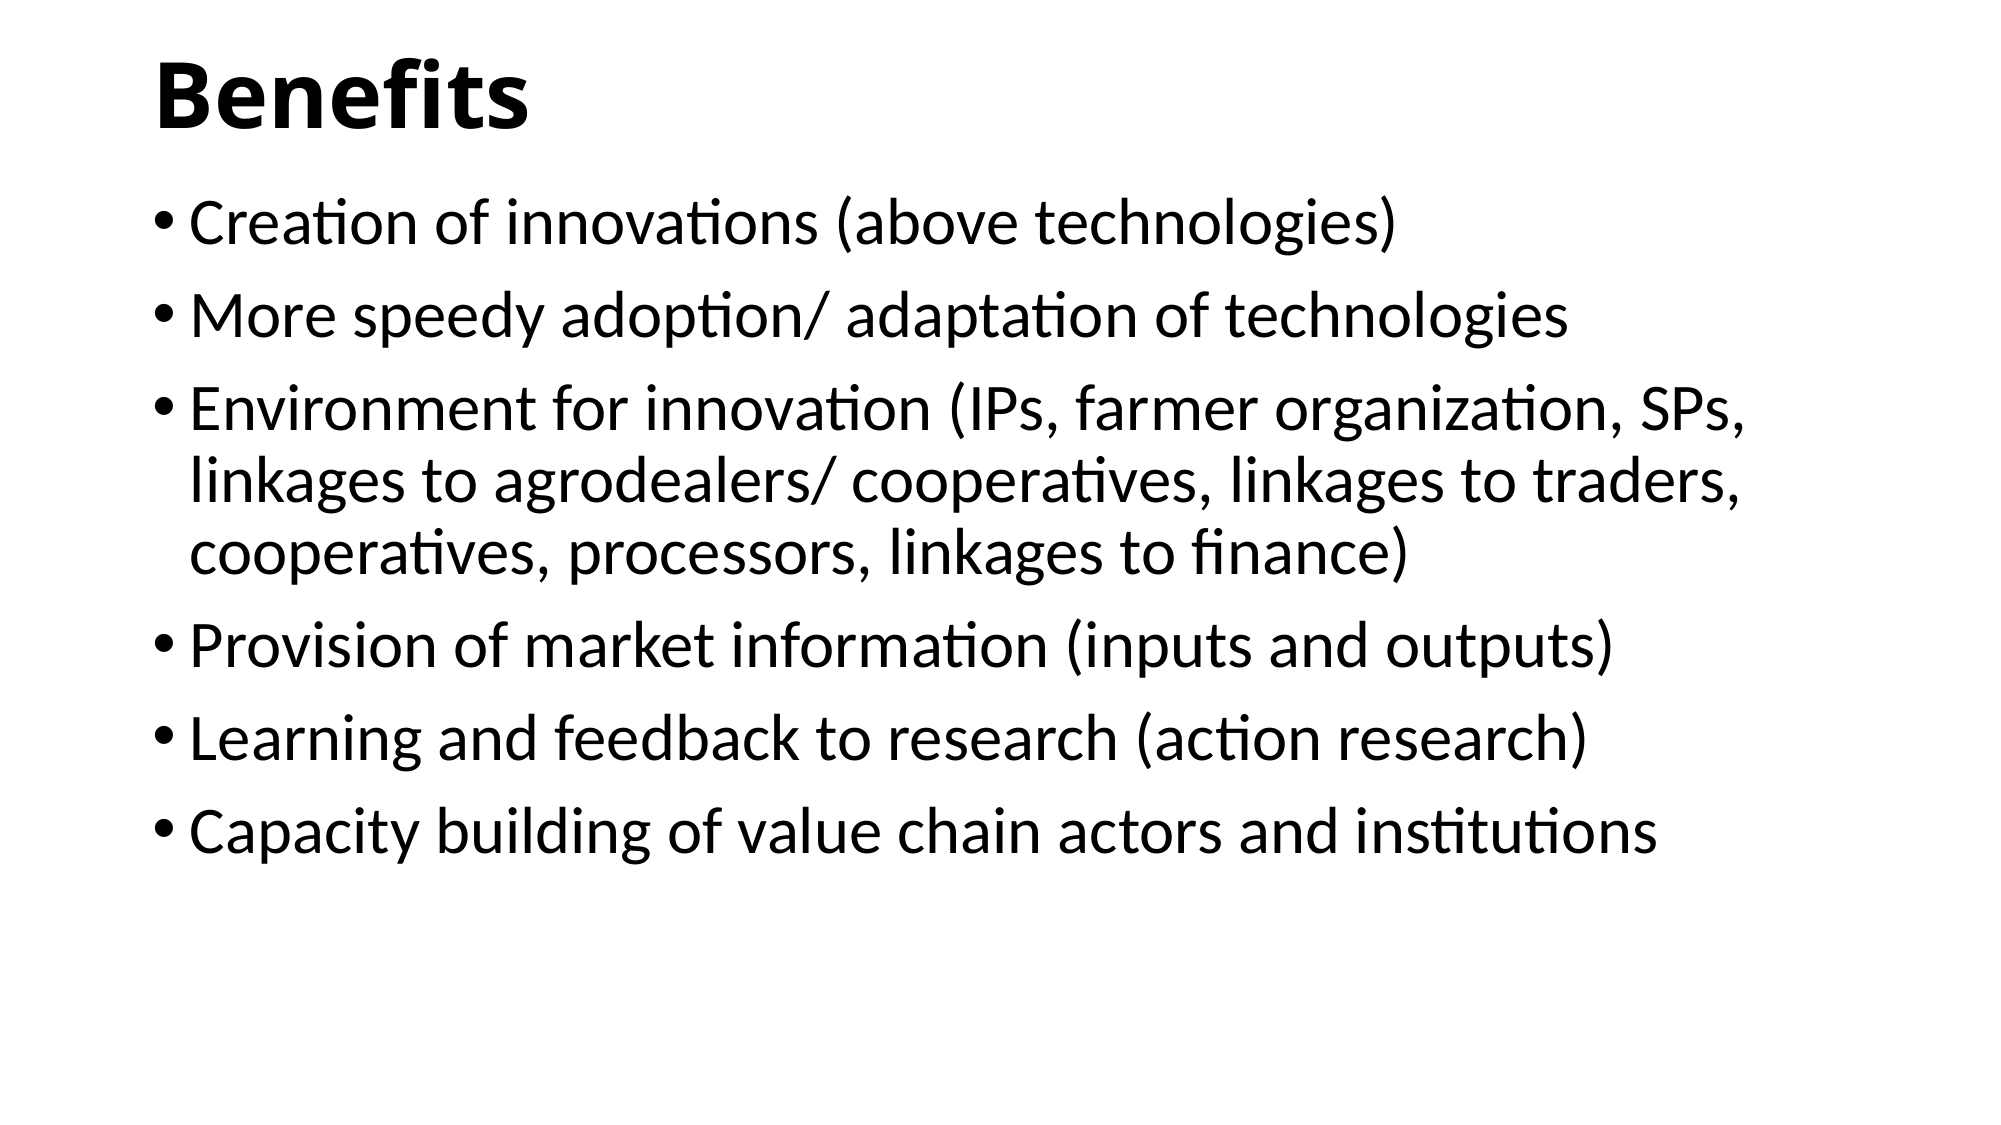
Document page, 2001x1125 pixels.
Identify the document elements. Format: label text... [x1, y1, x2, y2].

list Creation of innovations (above technologies) More speedy adoption/ adaptation of technologies Environment for innovation (IPs, farmer organization, SPs, linkages to agrodealers/ cooperatives, linkages to traders, cooperatives, processors, linkages to finance) Provision of market information (inputs and outputs) Learning and feedback to research (action research) Capacity building of value chain actors and institutions [137, 179, 1863, 1014]
title Benefits [137, 18, 1863, 179]
